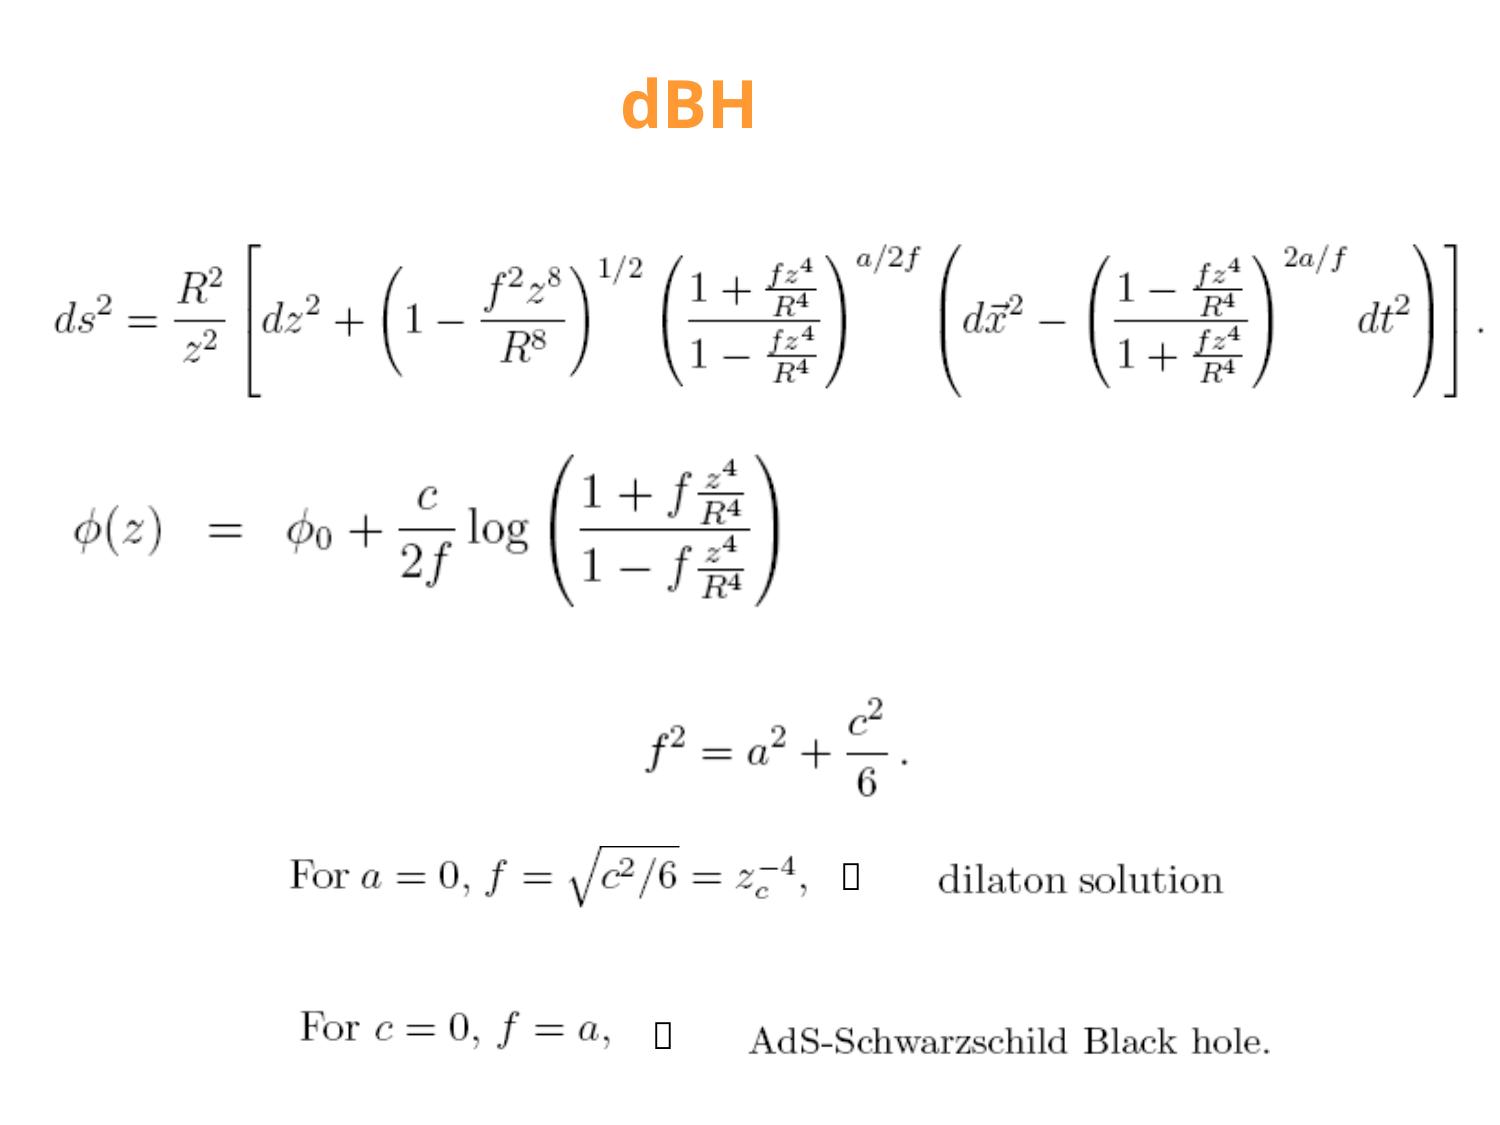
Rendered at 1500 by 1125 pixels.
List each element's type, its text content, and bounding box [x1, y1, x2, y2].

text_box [277, 845, 1271, 1068]
text_box dBH [605, 54, 774, 150]
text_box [46, 219, 1500, 432]
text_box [608, 680, 928, 813]
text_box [40, 432, 833, 677]
